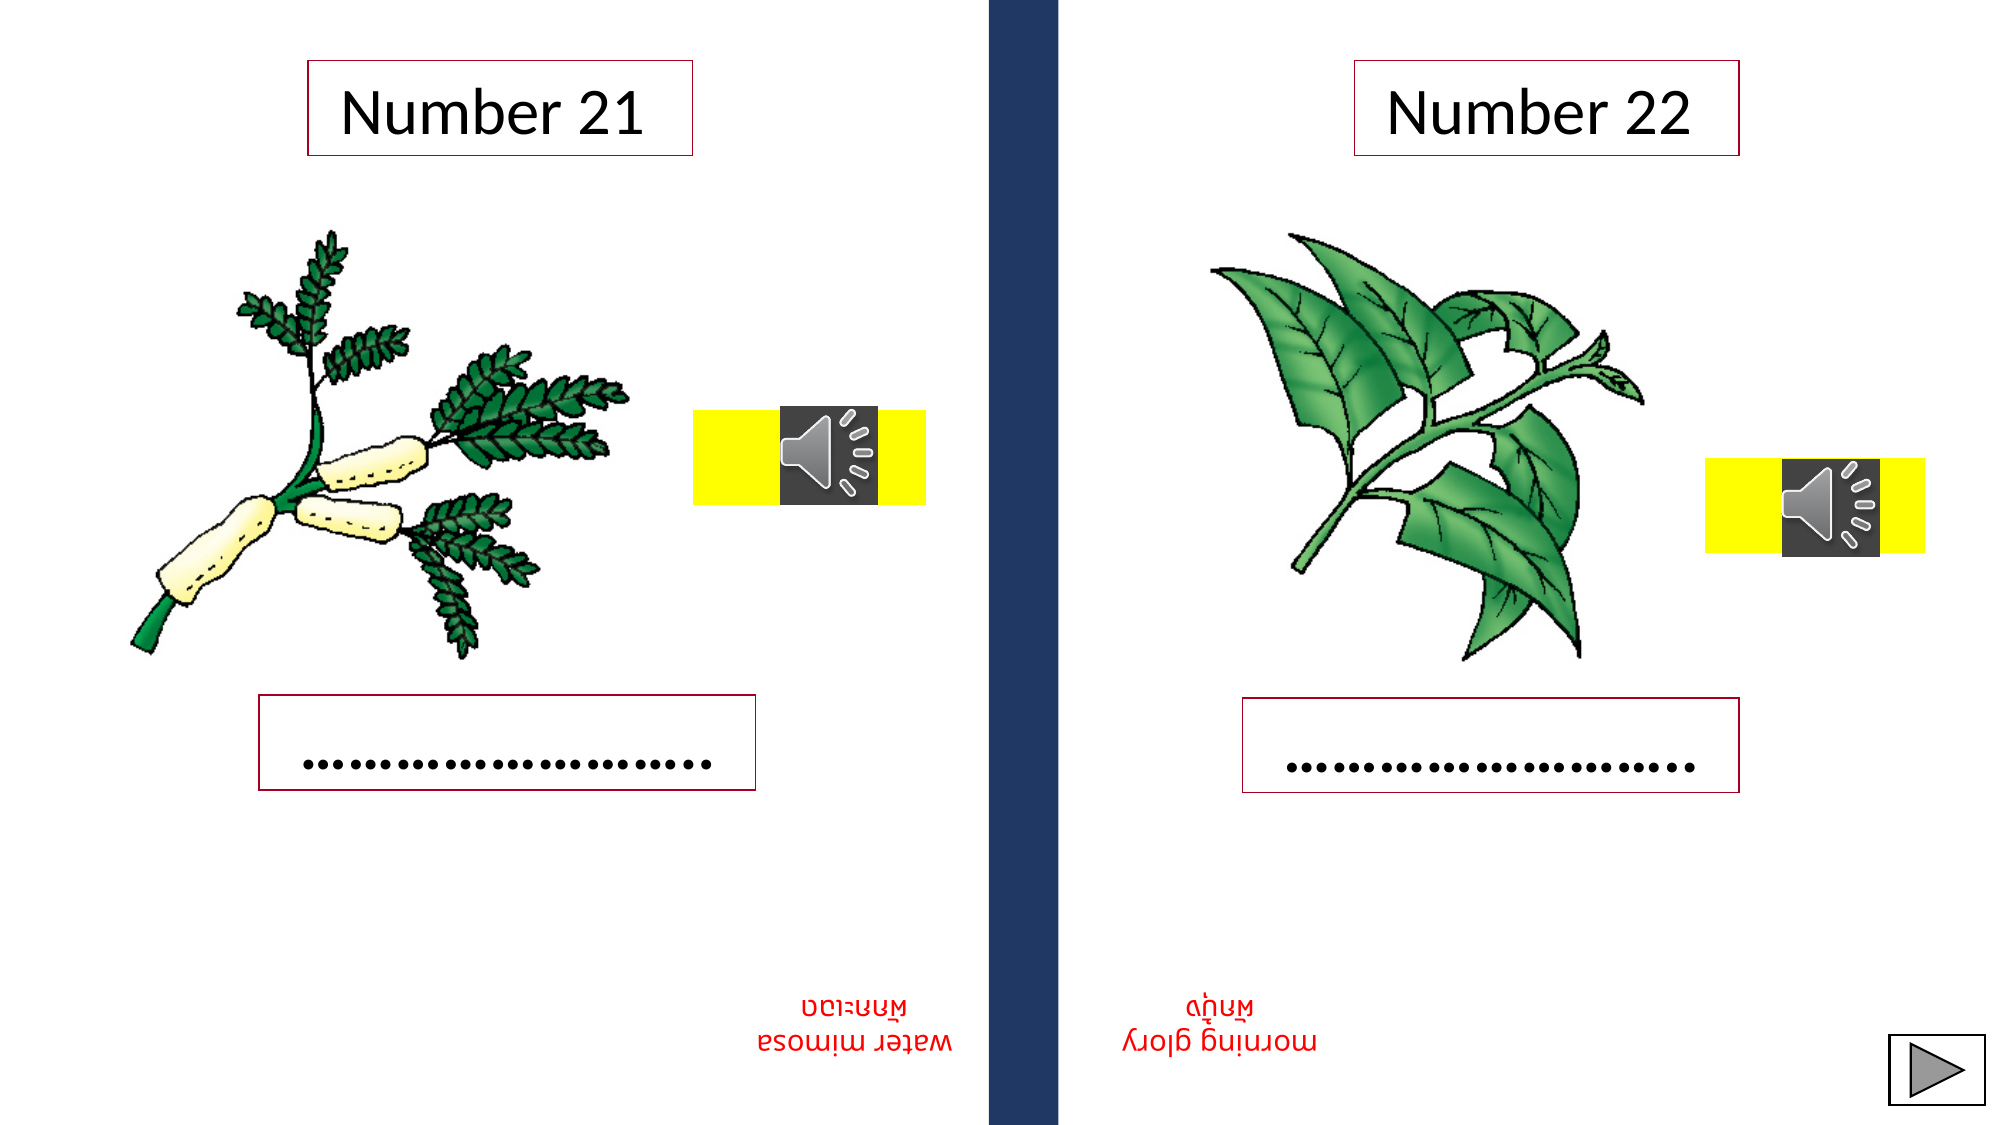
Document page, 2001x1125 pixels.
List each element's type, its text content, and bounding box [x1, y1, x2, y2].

text_box …………………….. [1242, 697, 1739, 793]
text_box …………………….. [259, 695, 756, 790]
text_box water mimosa ผักกะเฉด [719, 987, 989, 1072]
text_box Number 21 [308, 60, 693, 156]
picture [779, 405, 880, 506]
picture [1158, 202, 1705, 690]
text_box [988, 0, 1059, 1125]
text_box morning glory ผักบุ้ง [1093, 987, 1348, 1073]
table_header [1705, 458, 1781, 553]
picture [74, 213, 658, 690]
picture [1781, 457, 1881, 558]
table_header [1881, 458, 1925, 553]
table_header [693, 410, 779, 505]
text_box [1888, 1034, 1986, 1106]
table_header [880, 410, 926, 505]
text_box Number 22 [1354, 60, 1739, 156]
